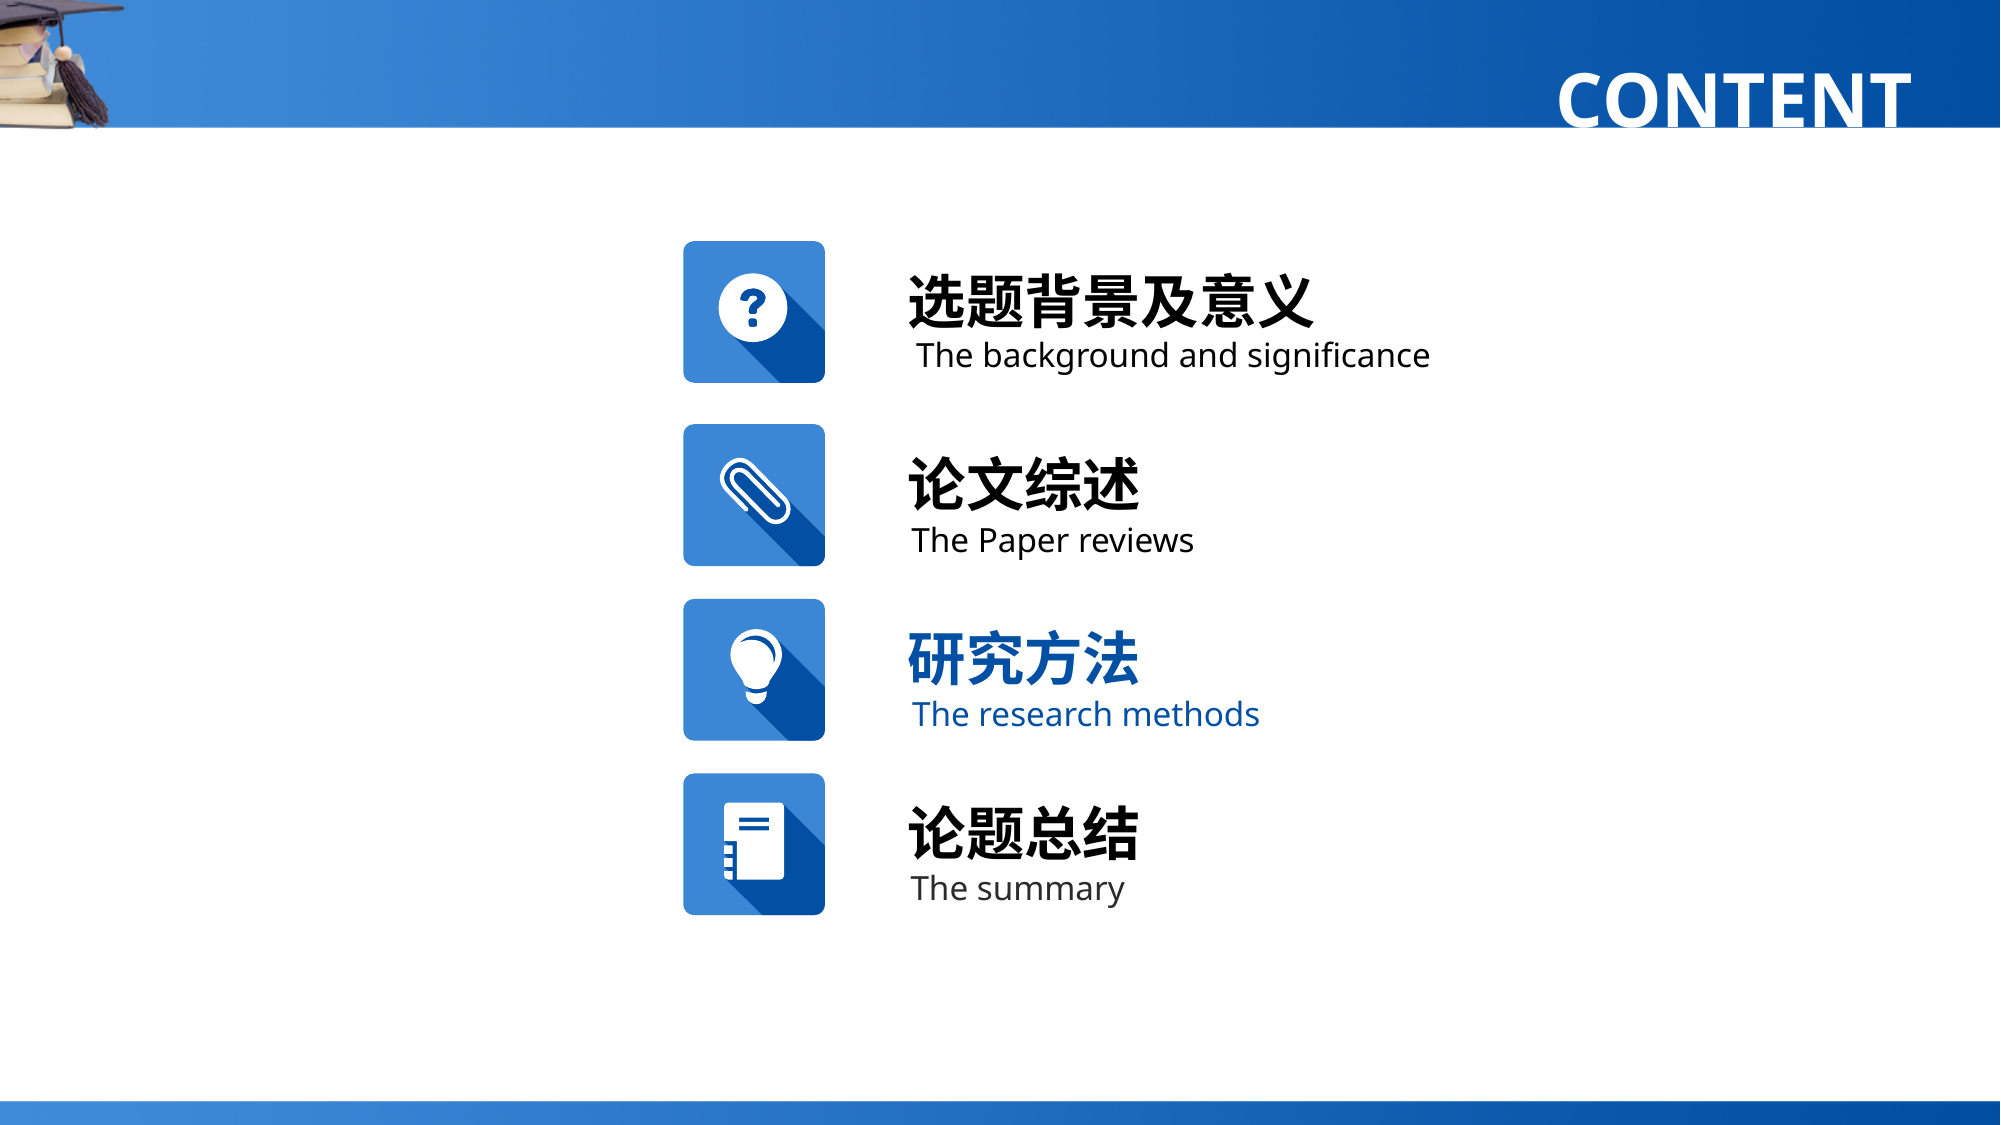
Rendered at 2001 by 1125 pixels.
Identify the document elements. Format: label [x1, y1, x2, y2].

text_box [683, 598, 826, 741]
text_box [683, 423, 826, 567]
text_box [683, 773, 826, 916]
text_box [683, 240, 826, 384]
picture [0, 0, 2000, 1125]
